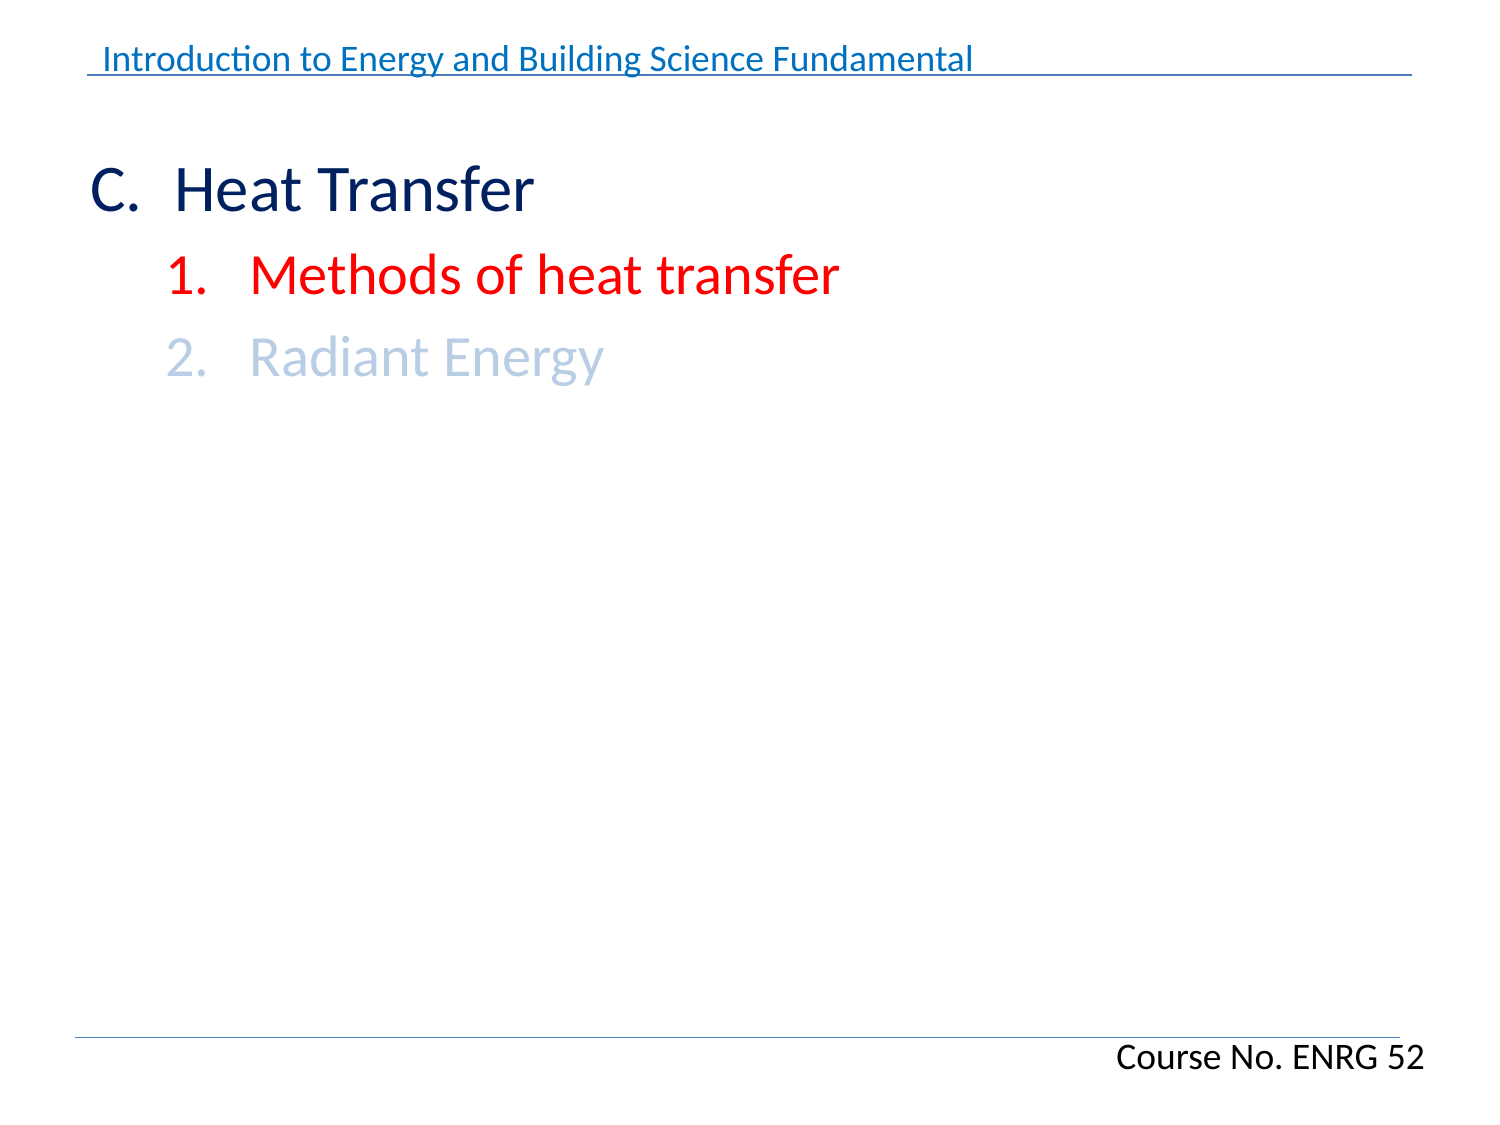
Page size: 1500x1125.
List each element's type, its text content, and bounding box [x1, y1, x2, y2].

list Heat Transfer Methods of heat transfer Radiant Energy [75, 137, 1425, 1005]
